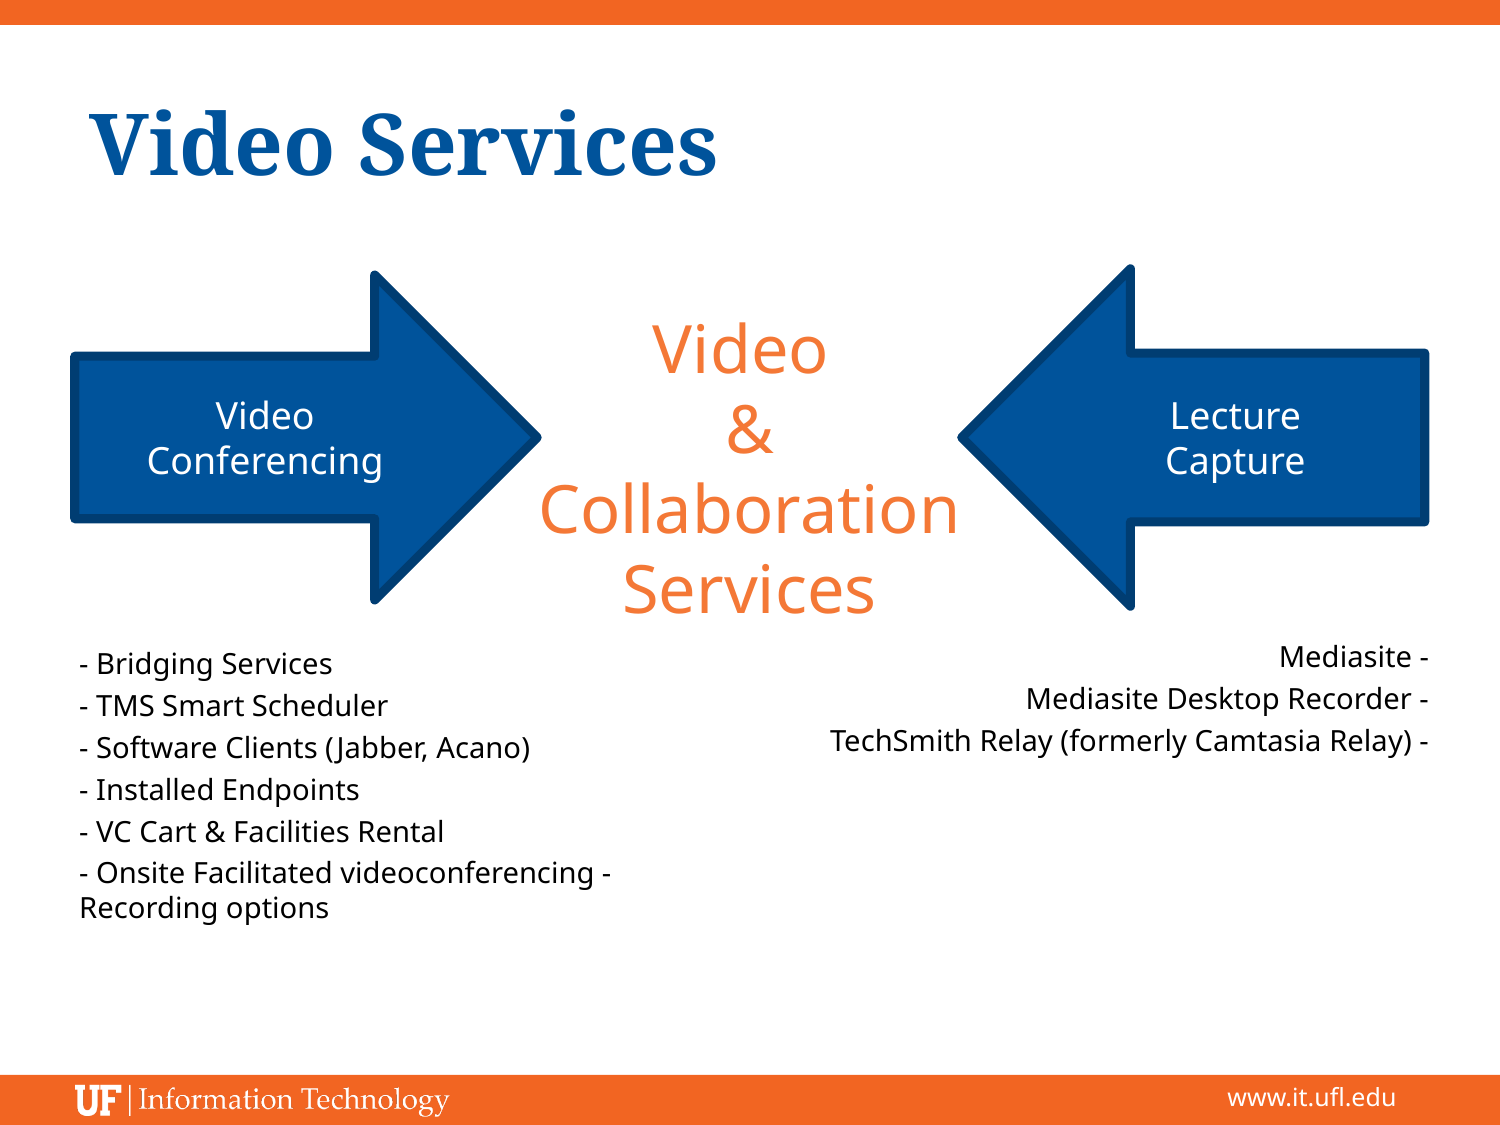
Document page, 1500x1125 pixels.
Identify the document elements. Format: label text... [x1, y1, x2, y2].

text_box Mediasite - Mediasite Desktop Recorder - TechSmith Relay (formerly Camtasia Relay) - [681, 631, 1444, 811]
text_box Video Conferencing [70, 270, 542, 605]
text_box Video & Collaboration Services [487, 299, 1012, 635]
text_box Lecture Capture [957, 264, 1430, 611]
list - Bridging Services - TMS Smart Scheduler - Software Clients (Jabber, Acano) - Installed Endpoints - VC Cart & Facilities Rental - Onsite Facilitated videoconferencing - Recording options [0, 638, 650, 988]
title Video Services [75, 50, 1425, 233]
picture [75, 1083, 450, 1117]
